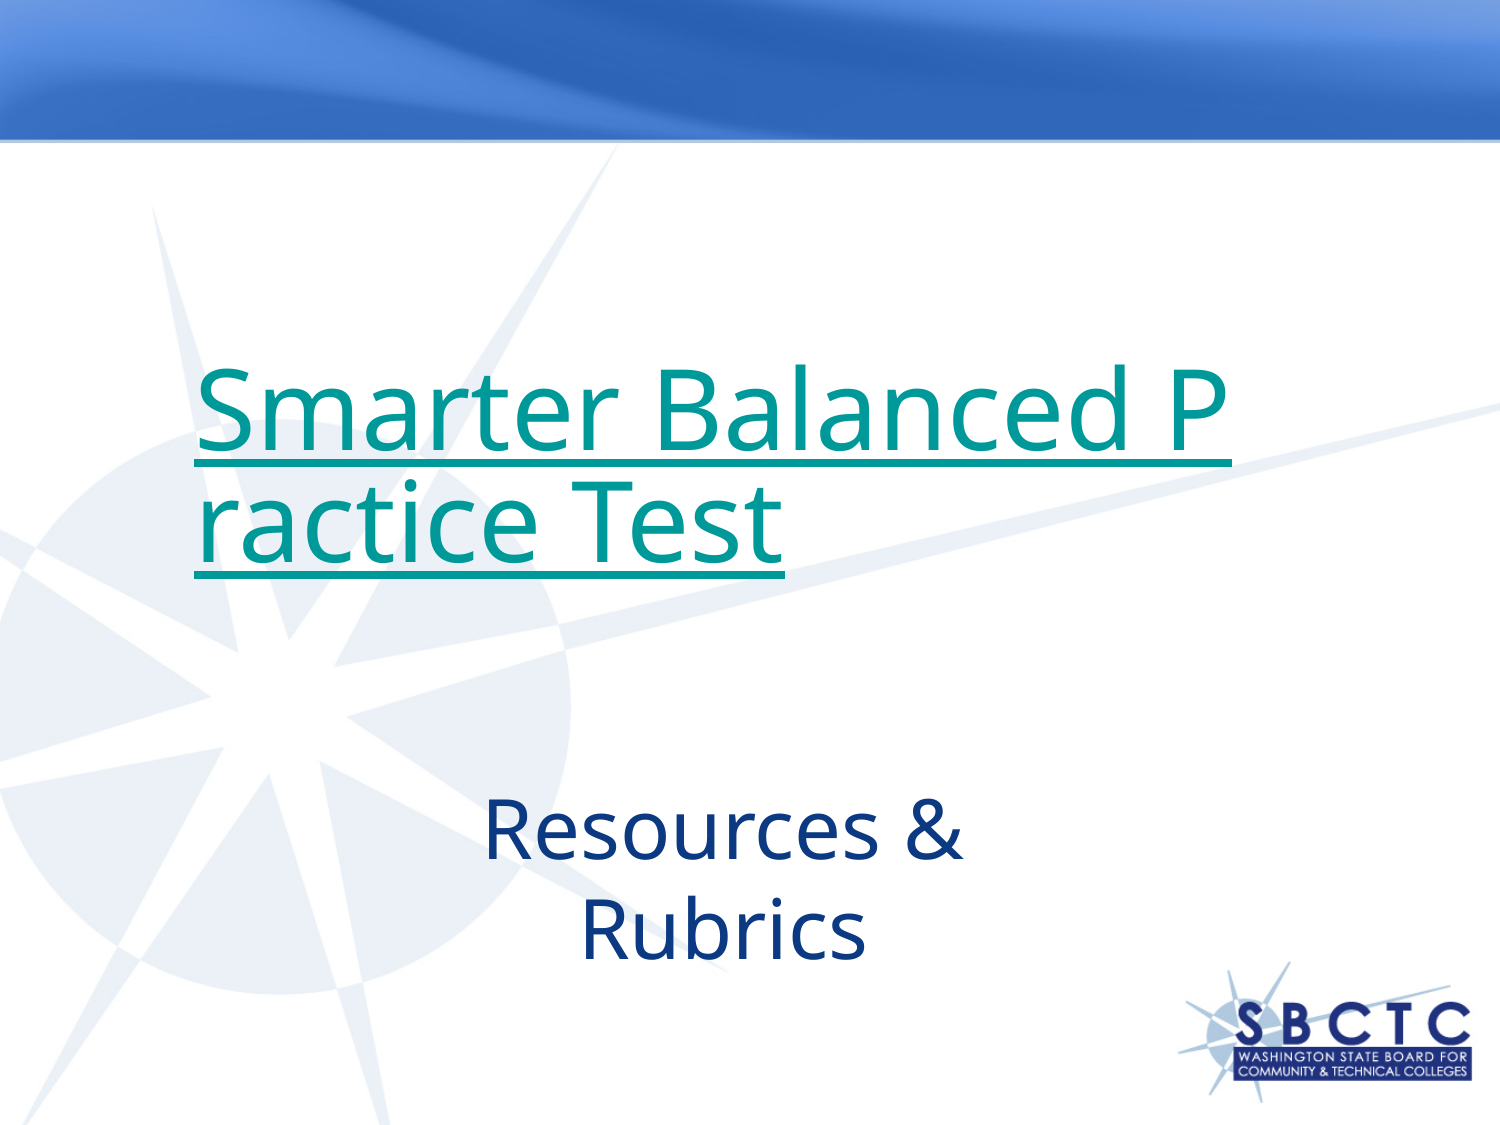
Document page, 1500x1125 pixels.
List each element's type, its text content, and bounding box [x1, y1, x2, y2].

text_box Resources & Rubrics [313, 768, 1133, 984]
picture [0, 0, 1500, 1125]
title Smarter Balanced Practice Test [179, 269, 1254, 559]
